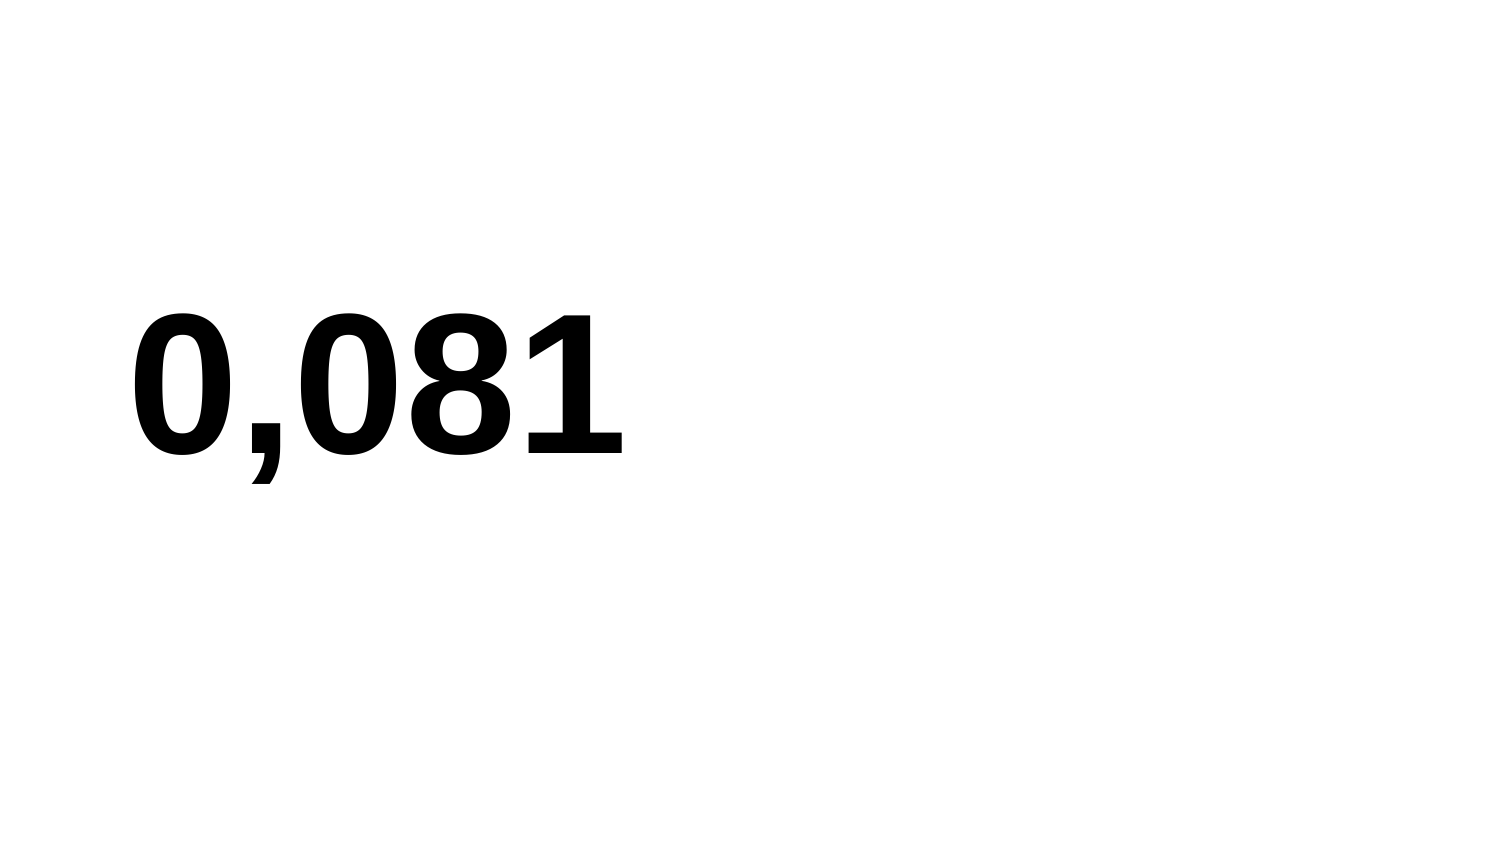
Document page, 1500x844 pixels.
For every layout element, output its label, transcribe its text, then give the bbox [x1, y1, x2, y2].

text_box 0,081 [112, 235, 1388, 509]
